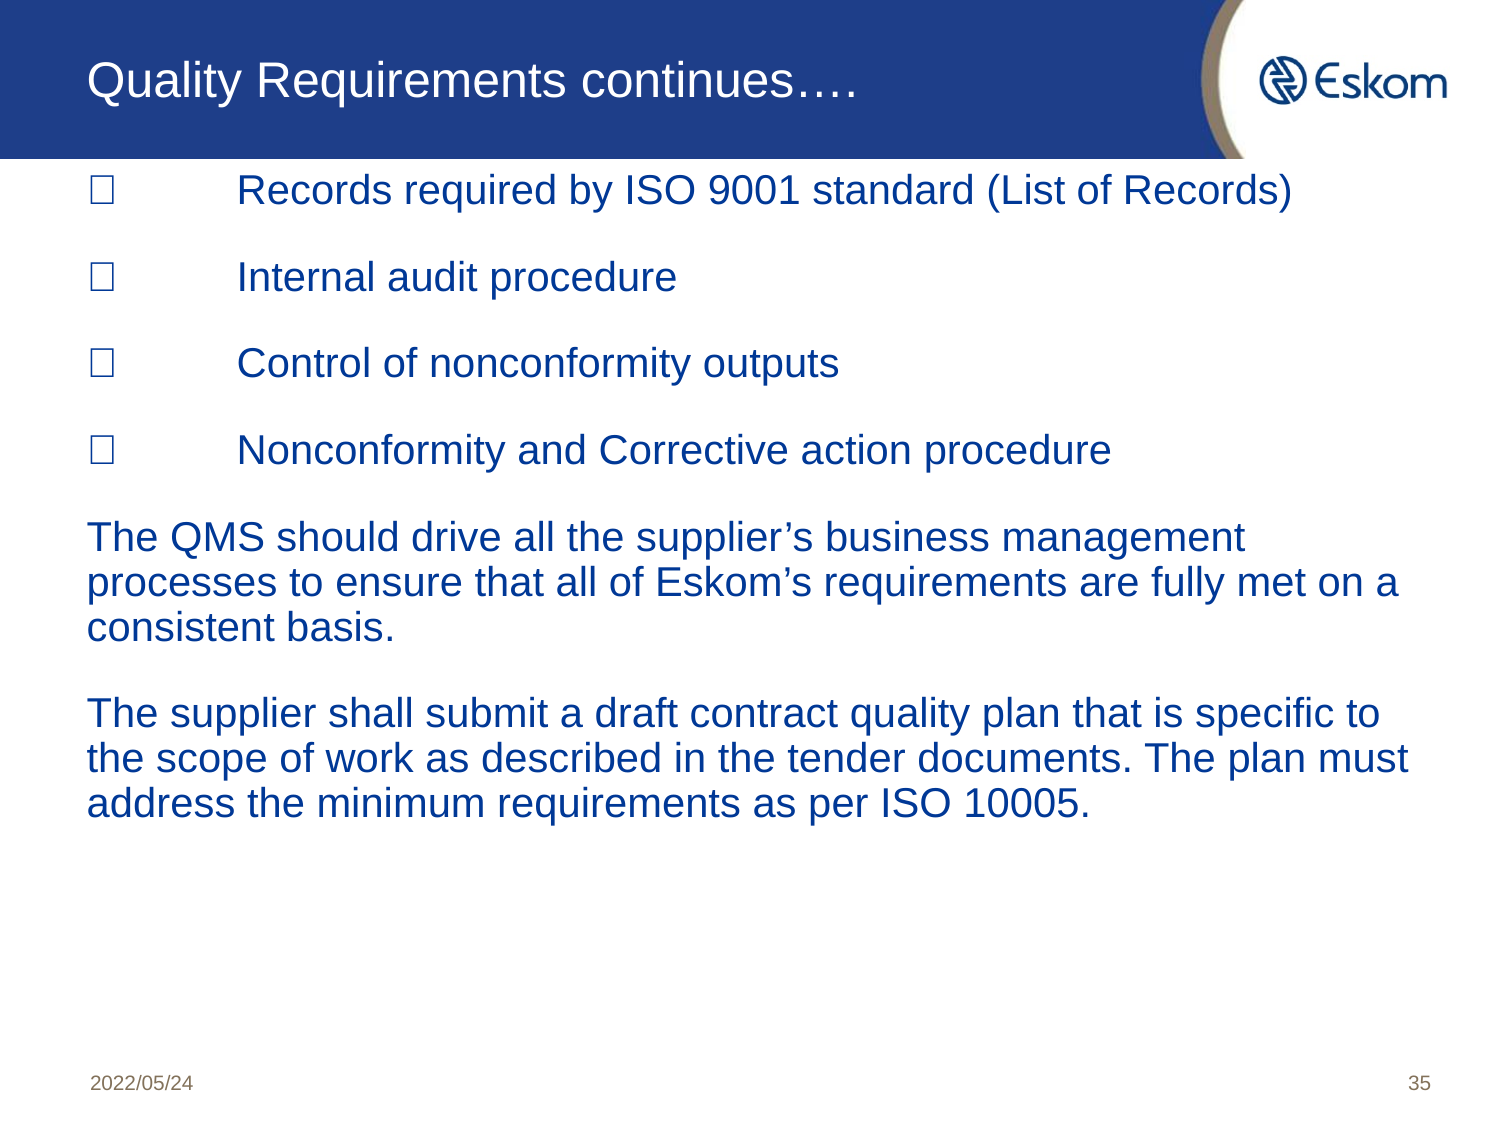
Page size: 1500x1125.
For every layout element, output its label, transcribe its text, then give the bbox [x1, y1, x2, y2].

list  Records required by ISO 9001 standard (List of Records)  Internal audit procedure  Control of nonconformity outputs  Nonconformity and Corrective action procedure The QMS should drive all the supplier’s business management processes to ensure that all of Eskom’s requirements are fully met on a consistent basis. The supplier shall submit a draft contract quality plan that is specific to the scope of work as described in the tender documents. The plan must address the minimum requirements as per ISO 10005. [71, 160, 1447, 1103]
title Quality Requirements continues…. [71, 27, 1142, 137]
picture [0, 0, 1246, 159]
slide_number 35 [1175, 1058, 1447, 1103]
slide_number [75, 1058, 361, 1103]
picture [1257, 55, 1450, 105]
